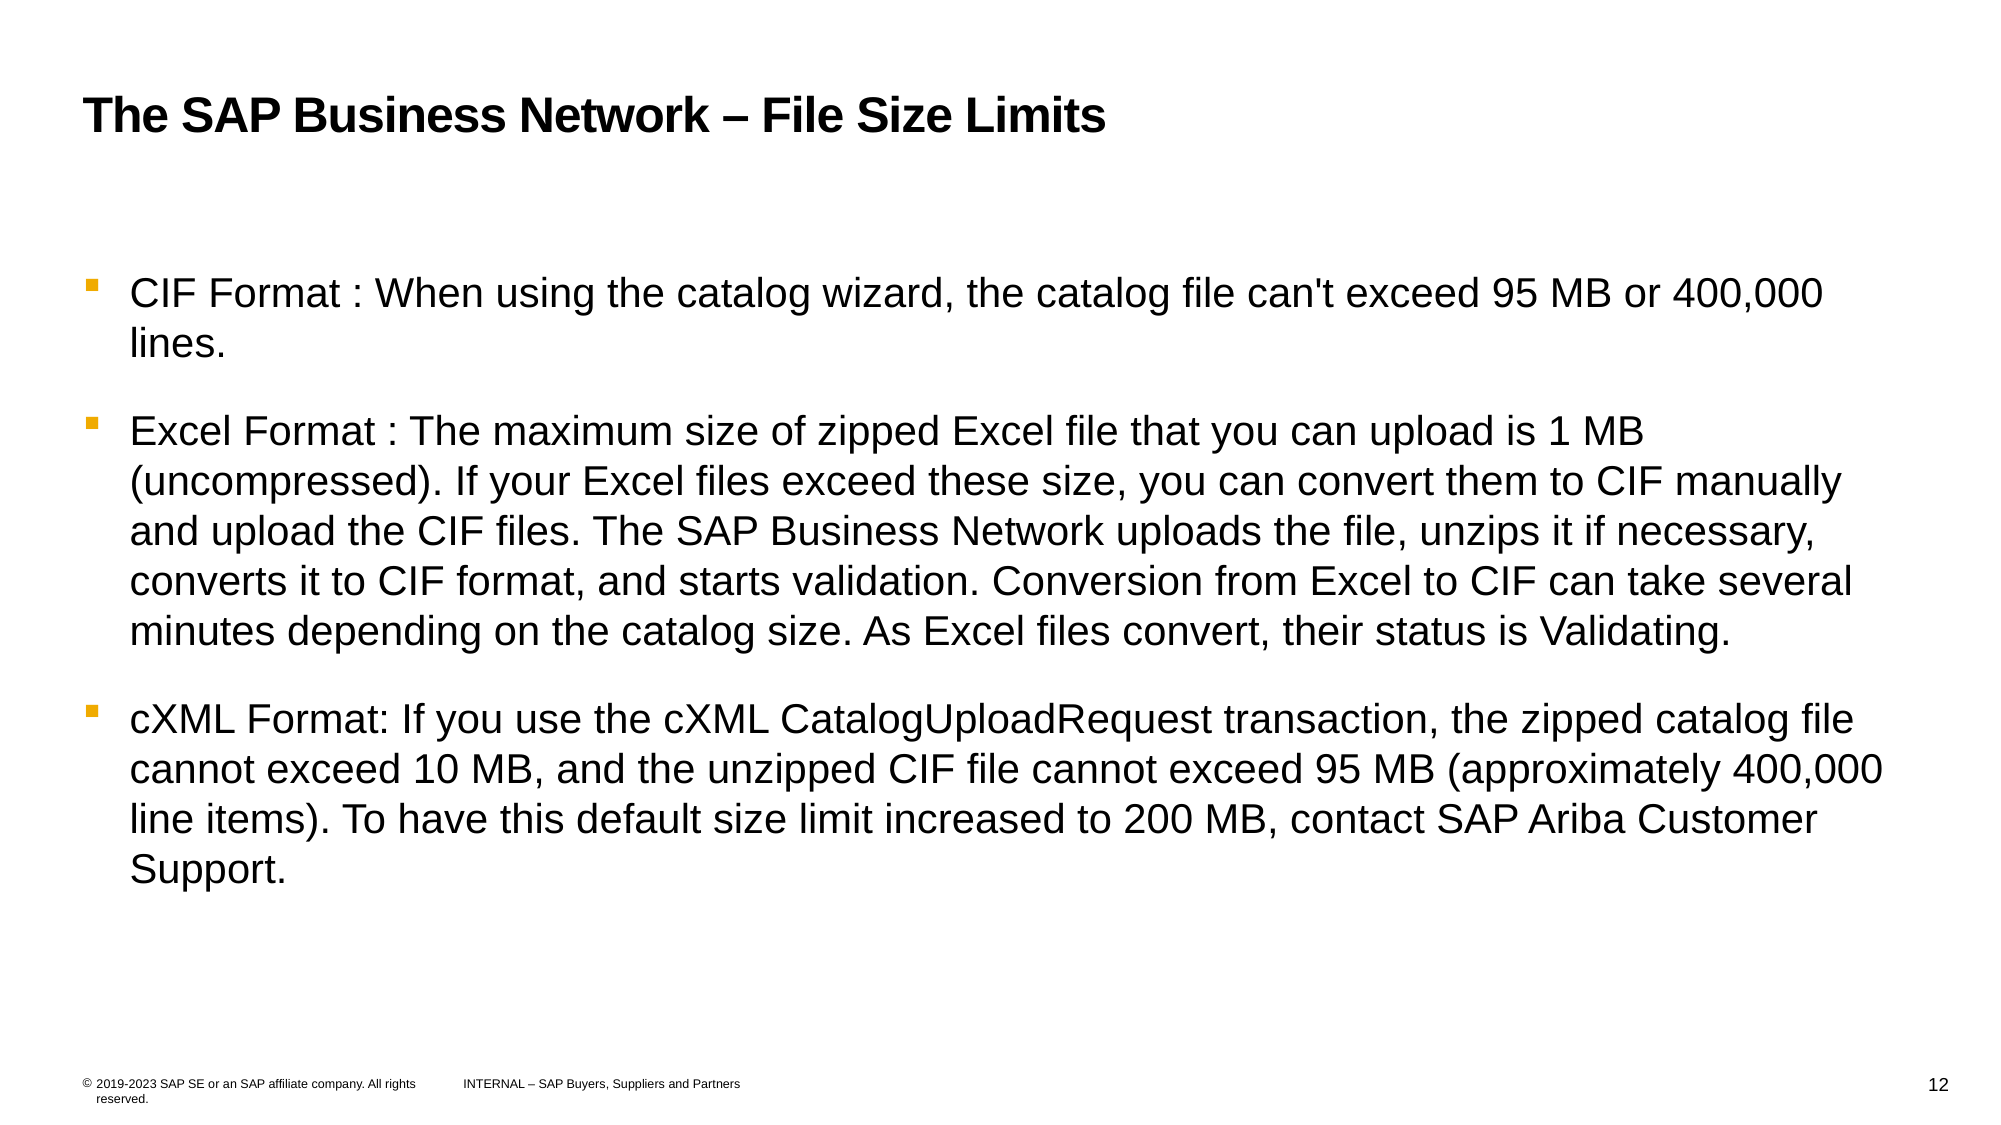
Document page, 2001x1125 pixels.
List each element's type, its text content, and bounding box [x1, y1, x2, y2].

list CIF Format : When using the catalog wizard, the catalog file can't exceed 95 MB or 400,000 lines. Excel Format : The maximum size of zipped Excel file that you can upload is 1 MB (uncompressed). If your Excel files exceed these size, you can convert them to CIF manually and upload the CIF files. The SAP Business Network uploads the file, unzips it if necessary, converts it to CIF format, and starts validation. Conversion from Excel to CIF can take several minutes depending on the catalog size. As Excel files convert, their status is Validating. cXML Format: If you use the cXML CatalogUploadRequest transaction, the zipped catalog file cannot exceed 10 MB, and the unzipped CIF file cannot exceed 95 MB (approximately 400,000 line items). To have this default size limit increased to 200 MB, contact SAP Ariba Customer Support. [82, 265, 1918, 1040]
title The SAP Business Network – File Size Limits [82, 82, 1918, 144]
